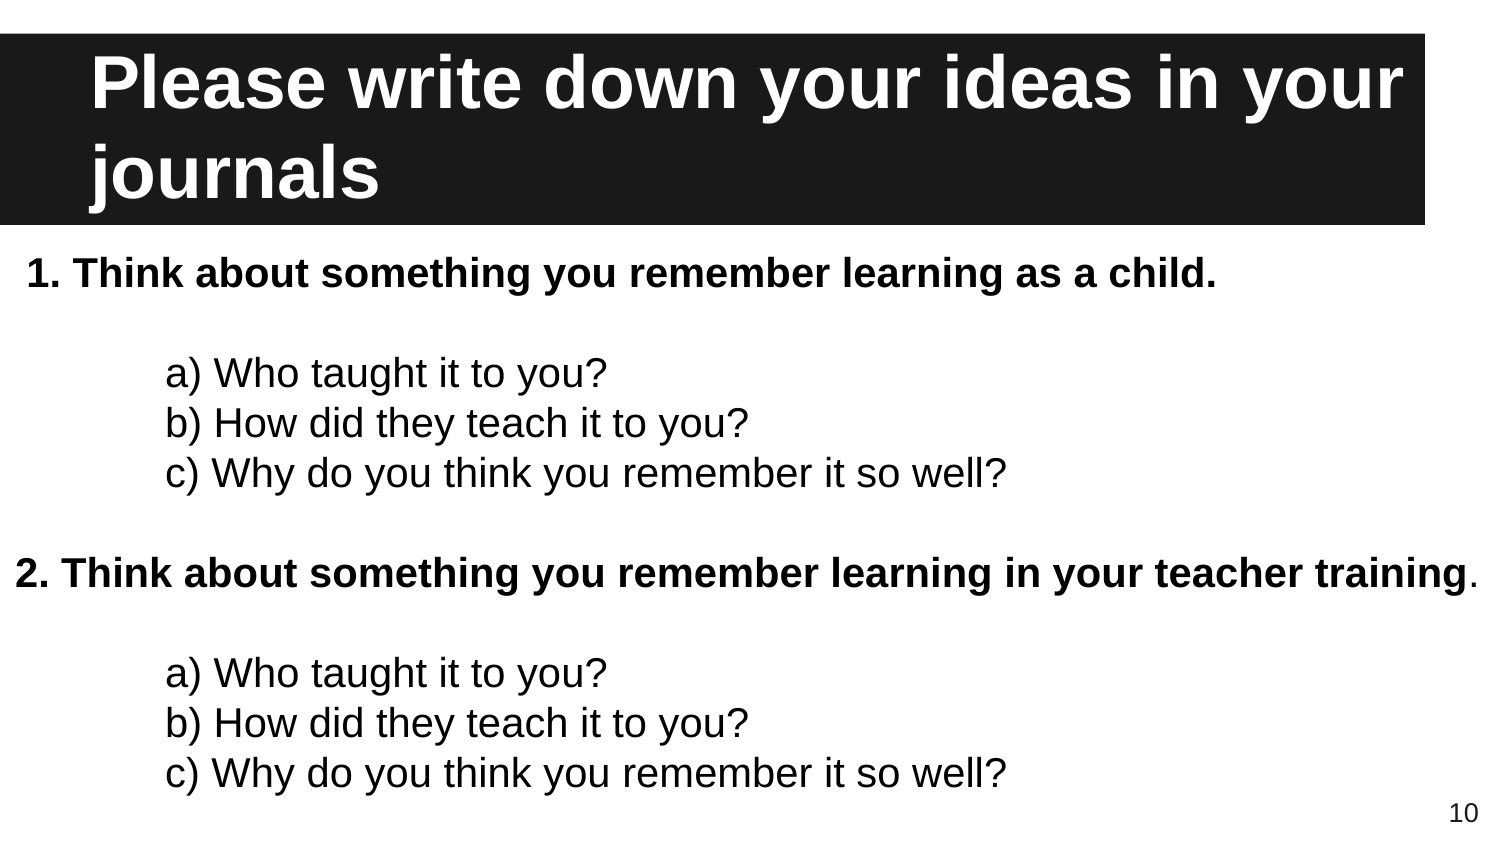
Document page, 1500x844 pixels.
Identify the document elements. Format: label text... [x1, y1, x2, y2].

slide_number 10 [1403, 779, 1494, 844]
title Please write down your ideas in your journals [75, 41, 1425, 230]
text_box 1. Think about something you remember learning as a child. a) Who taught it to you? b) How did they teach it to you? c) Why do you think you remember it so well? 2. Think about something you remember learning in your teacher training. a) Who taught it to you? b) How did they teach it to you? c) Why do you think you remember it so well? [0, 273, 1500, 808]
